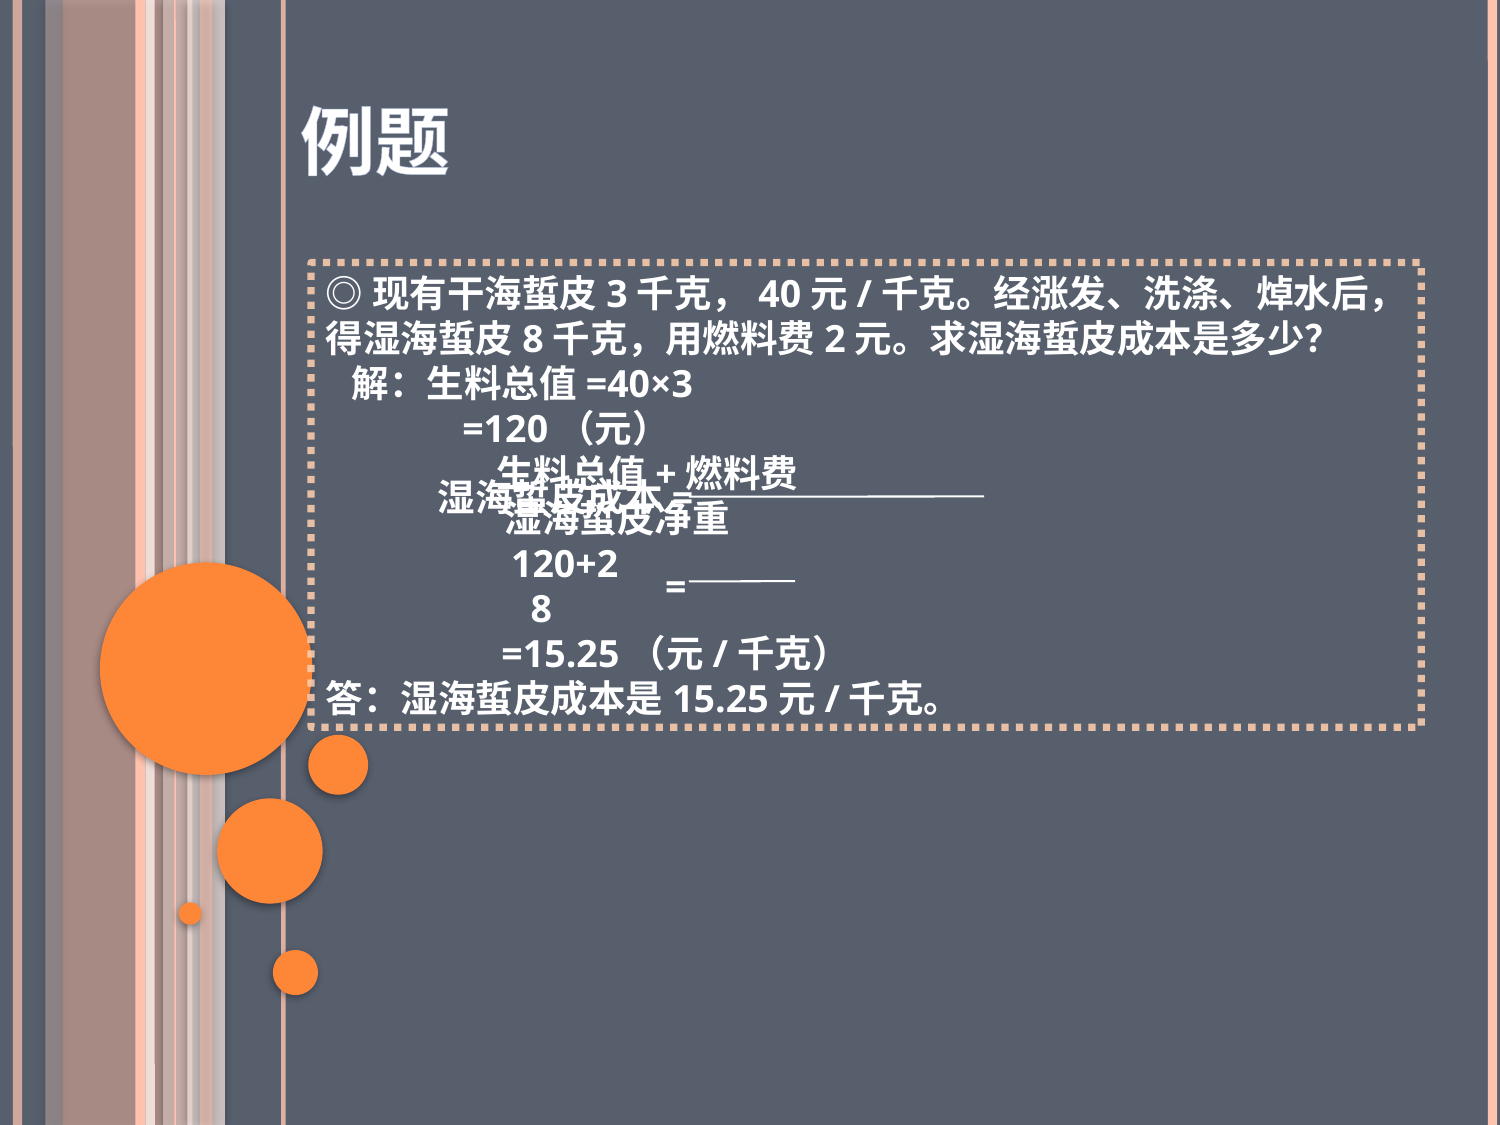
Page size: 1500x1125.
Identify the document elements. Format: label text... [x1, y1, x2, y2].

text_box 例题 [284, 86, 466, 192]
text_box = [418, 556, 702, 616]
text_box 湿海蜇皮成本= [423, 466, 726, 527]
text_box ◎现有干海蜇皮3千克，40元/千克。经涨发、洗涤、焯水后，得湿海蜇皮8千克，用燃料费2元。求湿海蜇皮成本是多少？ 解：生料总值=40×3 =120（元） 生料总值+燃料费 湿海蜇皮净重 120+2 8 =15.25（元/千克） 答：湿海蜇皮成本是15.25元/千克。 [311, 262, 1422, 728]
